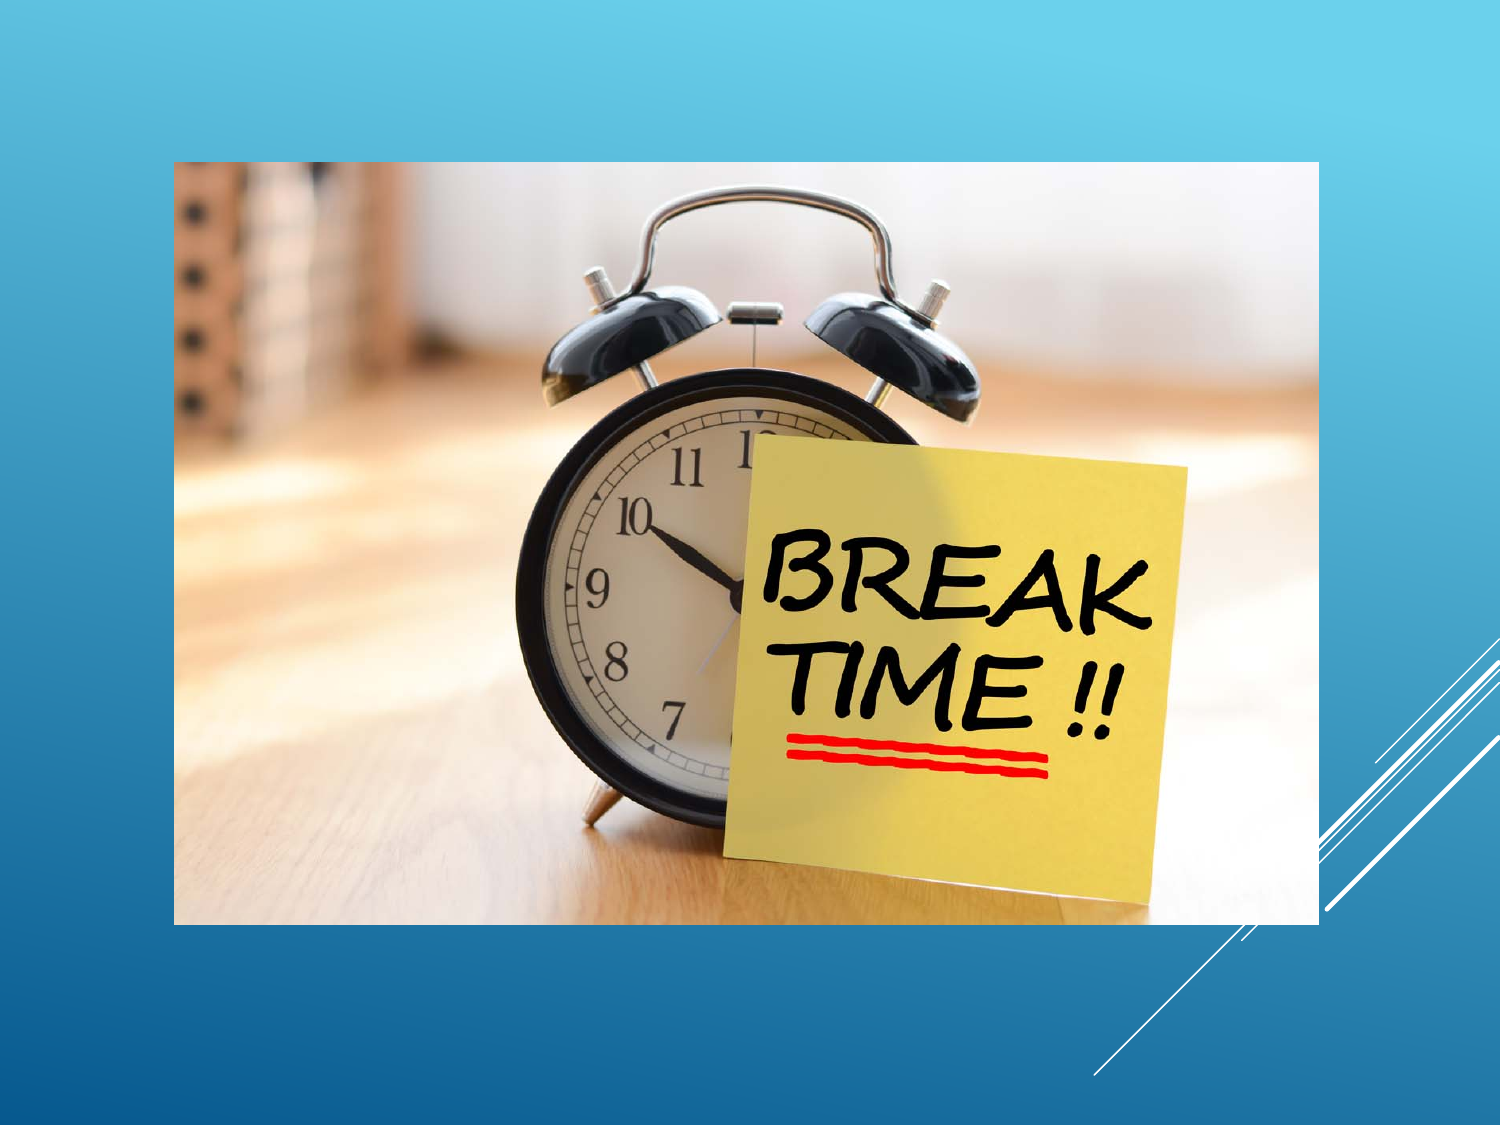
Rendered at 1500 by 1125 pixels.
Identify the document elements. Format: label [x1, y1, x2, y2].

picture [174, 162, 1319, 926]
